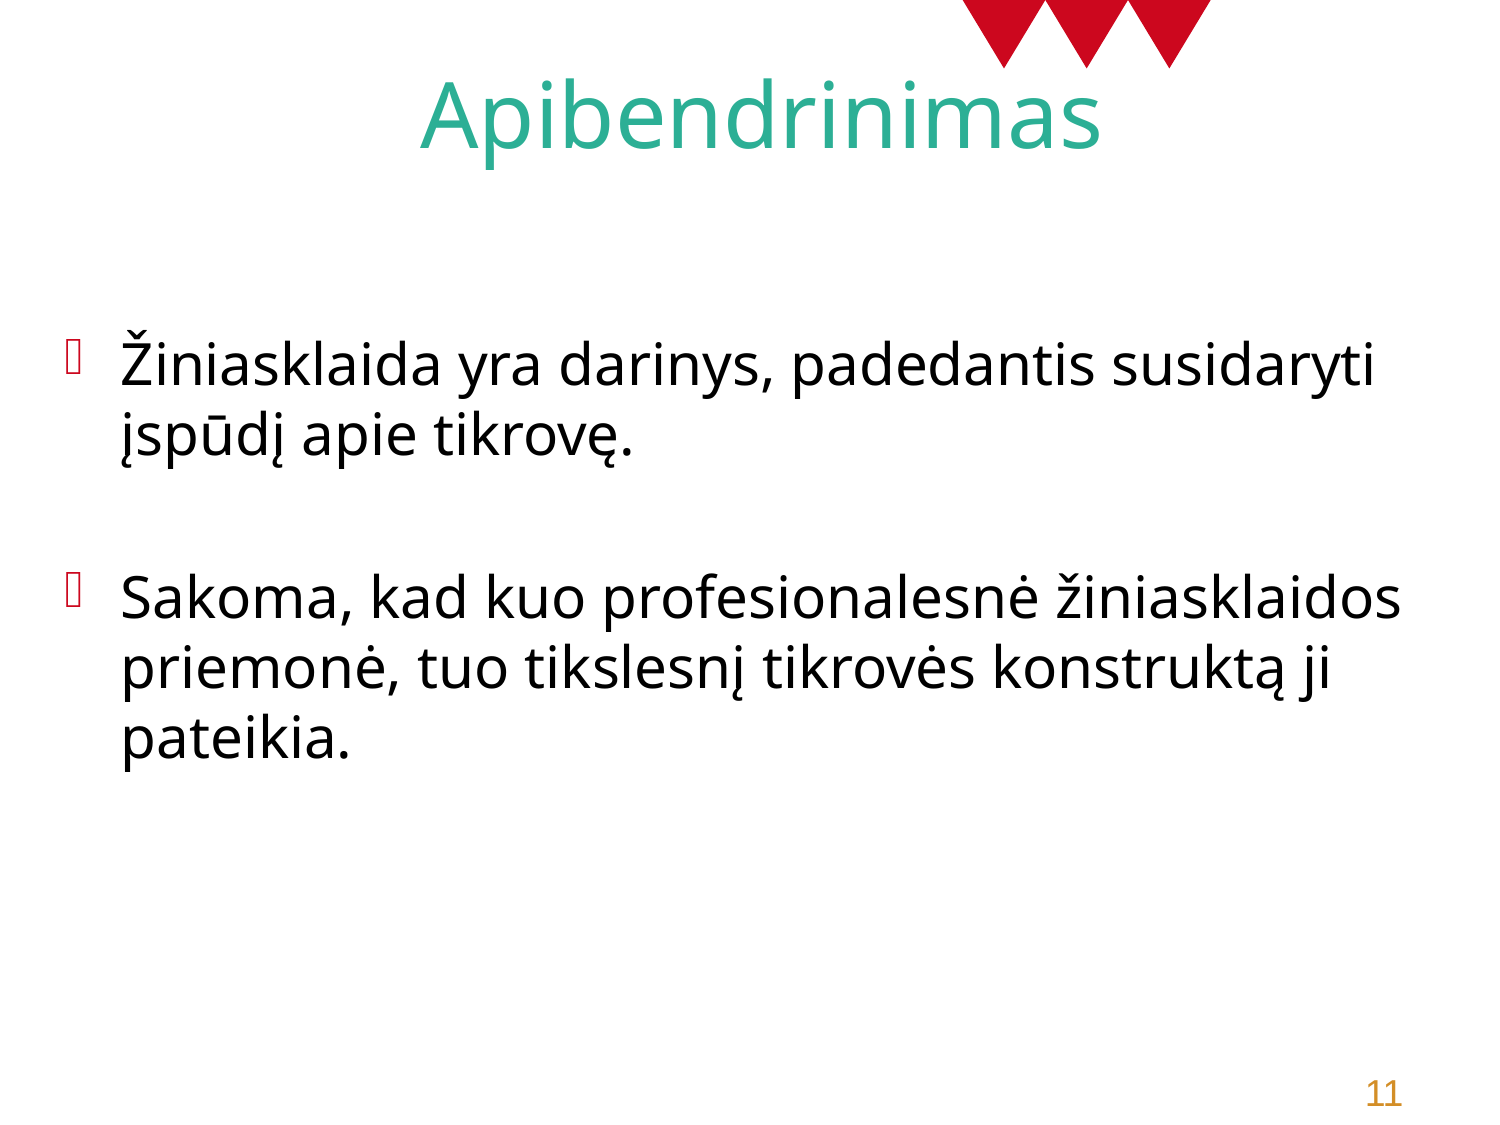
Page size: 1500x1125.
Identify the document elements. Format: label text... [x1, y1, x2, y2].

title Apibendrinimas [49, 42, 1475, 181]
slide_number 11 [1350, 1061, 1475, 1103]
list Žiniasklaida yra darinys, padedantis susidaryti įspūdį apie tikrovę. Sakoma, kad kuo profesionalesnė žiniasklaidos priemonė, tuo tikslesnį tikrovės konstruktą ji pateikia. [49, 319, 1475, 1062]
